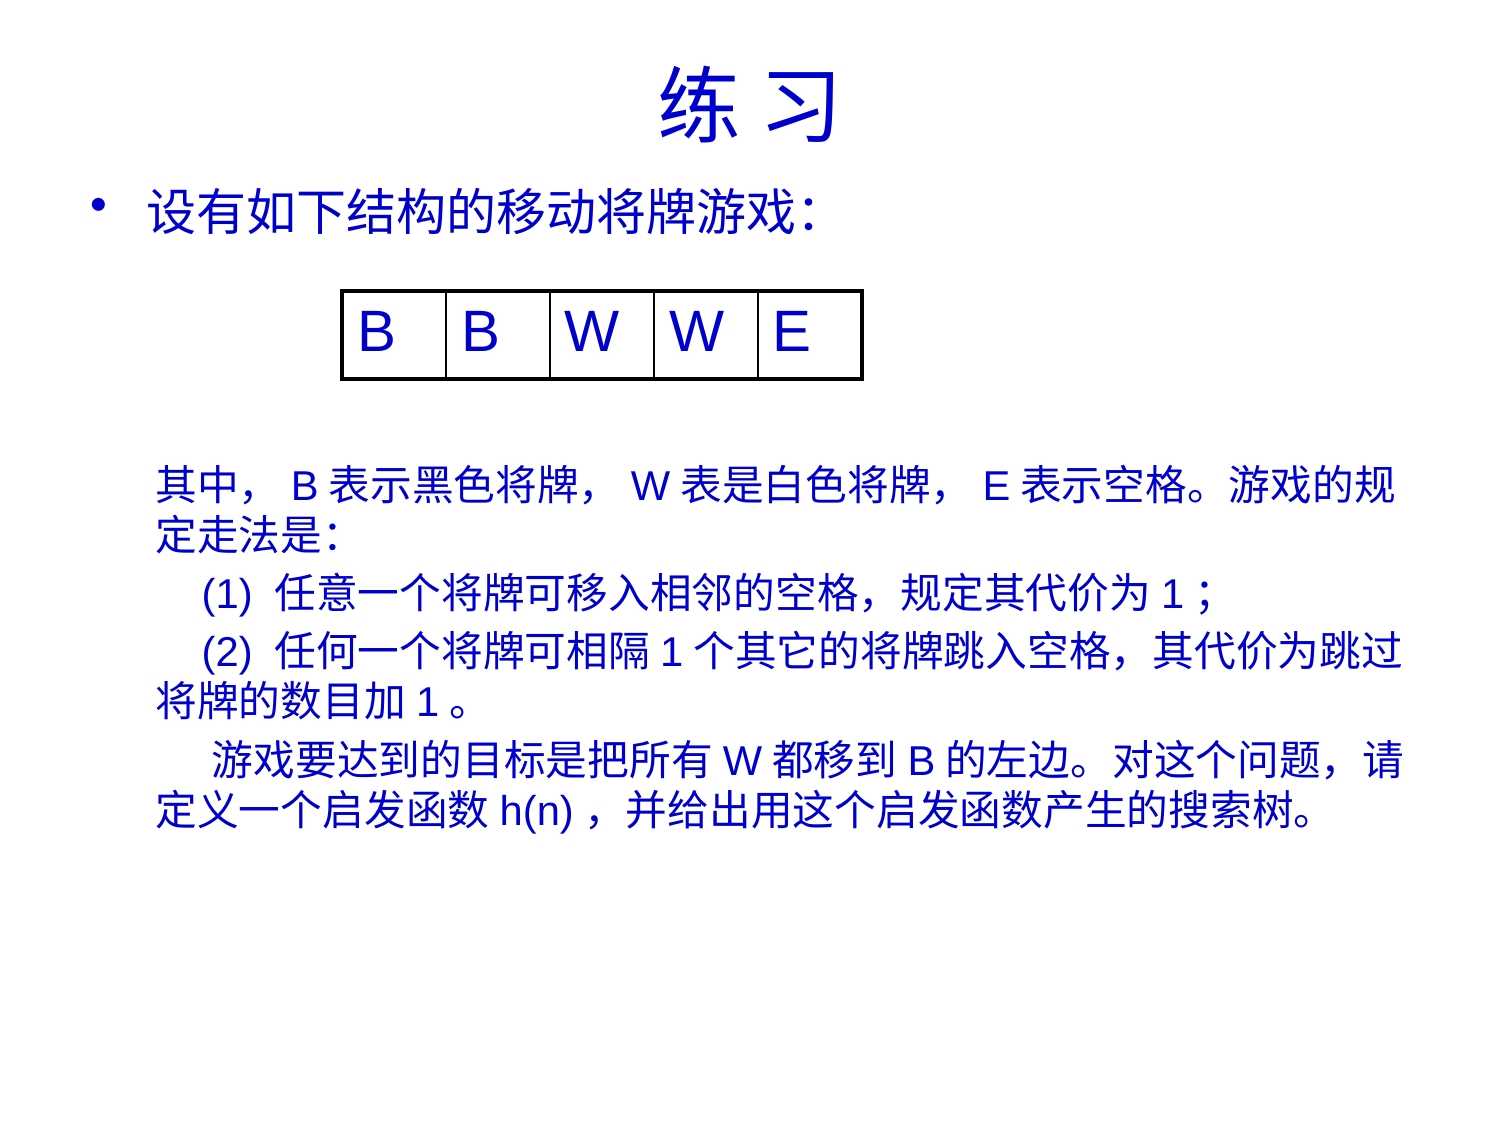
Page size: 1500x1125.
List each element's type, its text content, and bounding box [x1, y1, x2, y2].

table_header E [759, 293, 860, 377]
table_header B [447, 293, 549, 377]
list 设有如下结构的移动将牌游戏： 其中，B表示黑色将牌，W表是白色将牌，E表示空格。游戏的规定走法是： (1) 任意一个将牌可移入相邻的空格，规定其代价为1； (2) 任何一个将牌可相隔1个其它的将牌跳入空格，其代价为跳过将牌的数目加1。 游戏要达到的目标是把所有W都移到B的左边。对这个问题，请定义一个启发函数h(n)，并给出用这个启发函数产生的搜索树。 [75, 172, 1442, 1047]
table_header W [655, 293, 757, 377]
table_header W [551, 293, 653, 377]
table_header B [344, 293, 445, 377]
title 练 习 [75, 45, 1425, 161]
